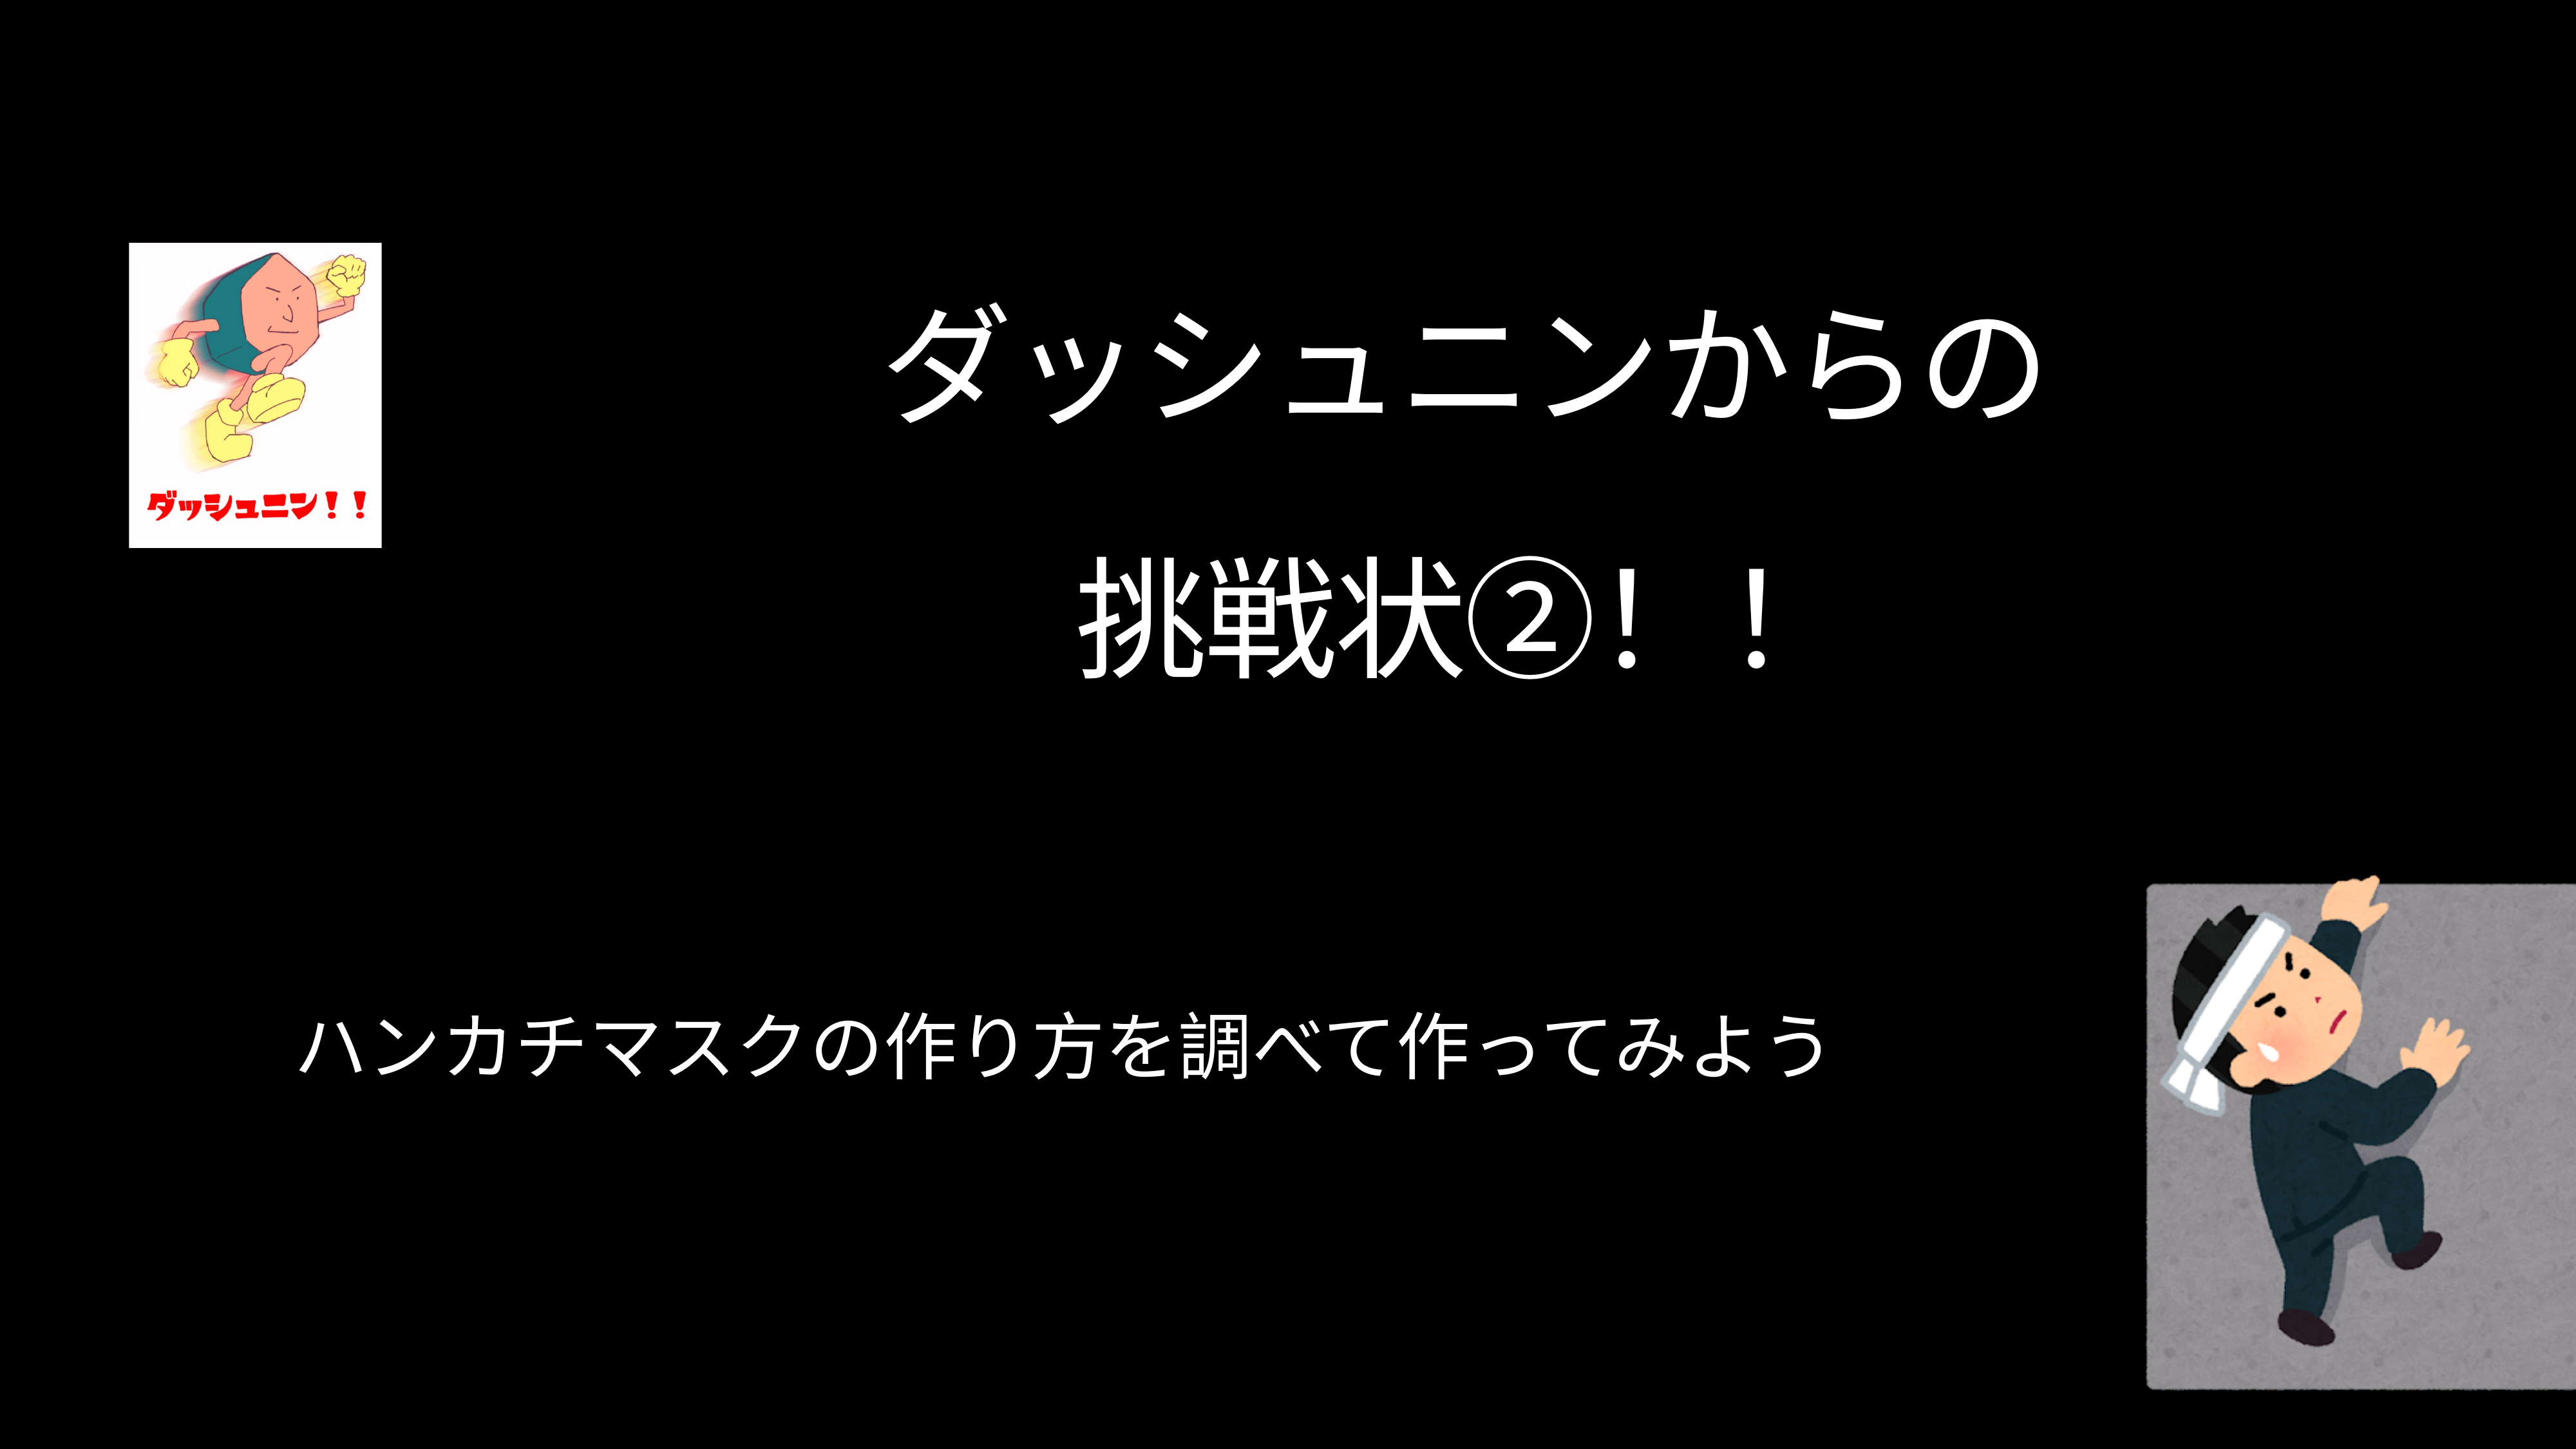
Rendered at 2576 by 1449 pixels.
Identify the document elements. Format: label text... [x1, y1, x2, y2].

title ダッシュニンからの 挑戦状②！！ [305, 207, 2576, 700]
picture [128, 242, 382, 548]
picture [2126, 869, 2576, 1406]
subtitle ハンカチマスクの作り方を調べて作ってみよう [288, 905, 2126, 1108]
